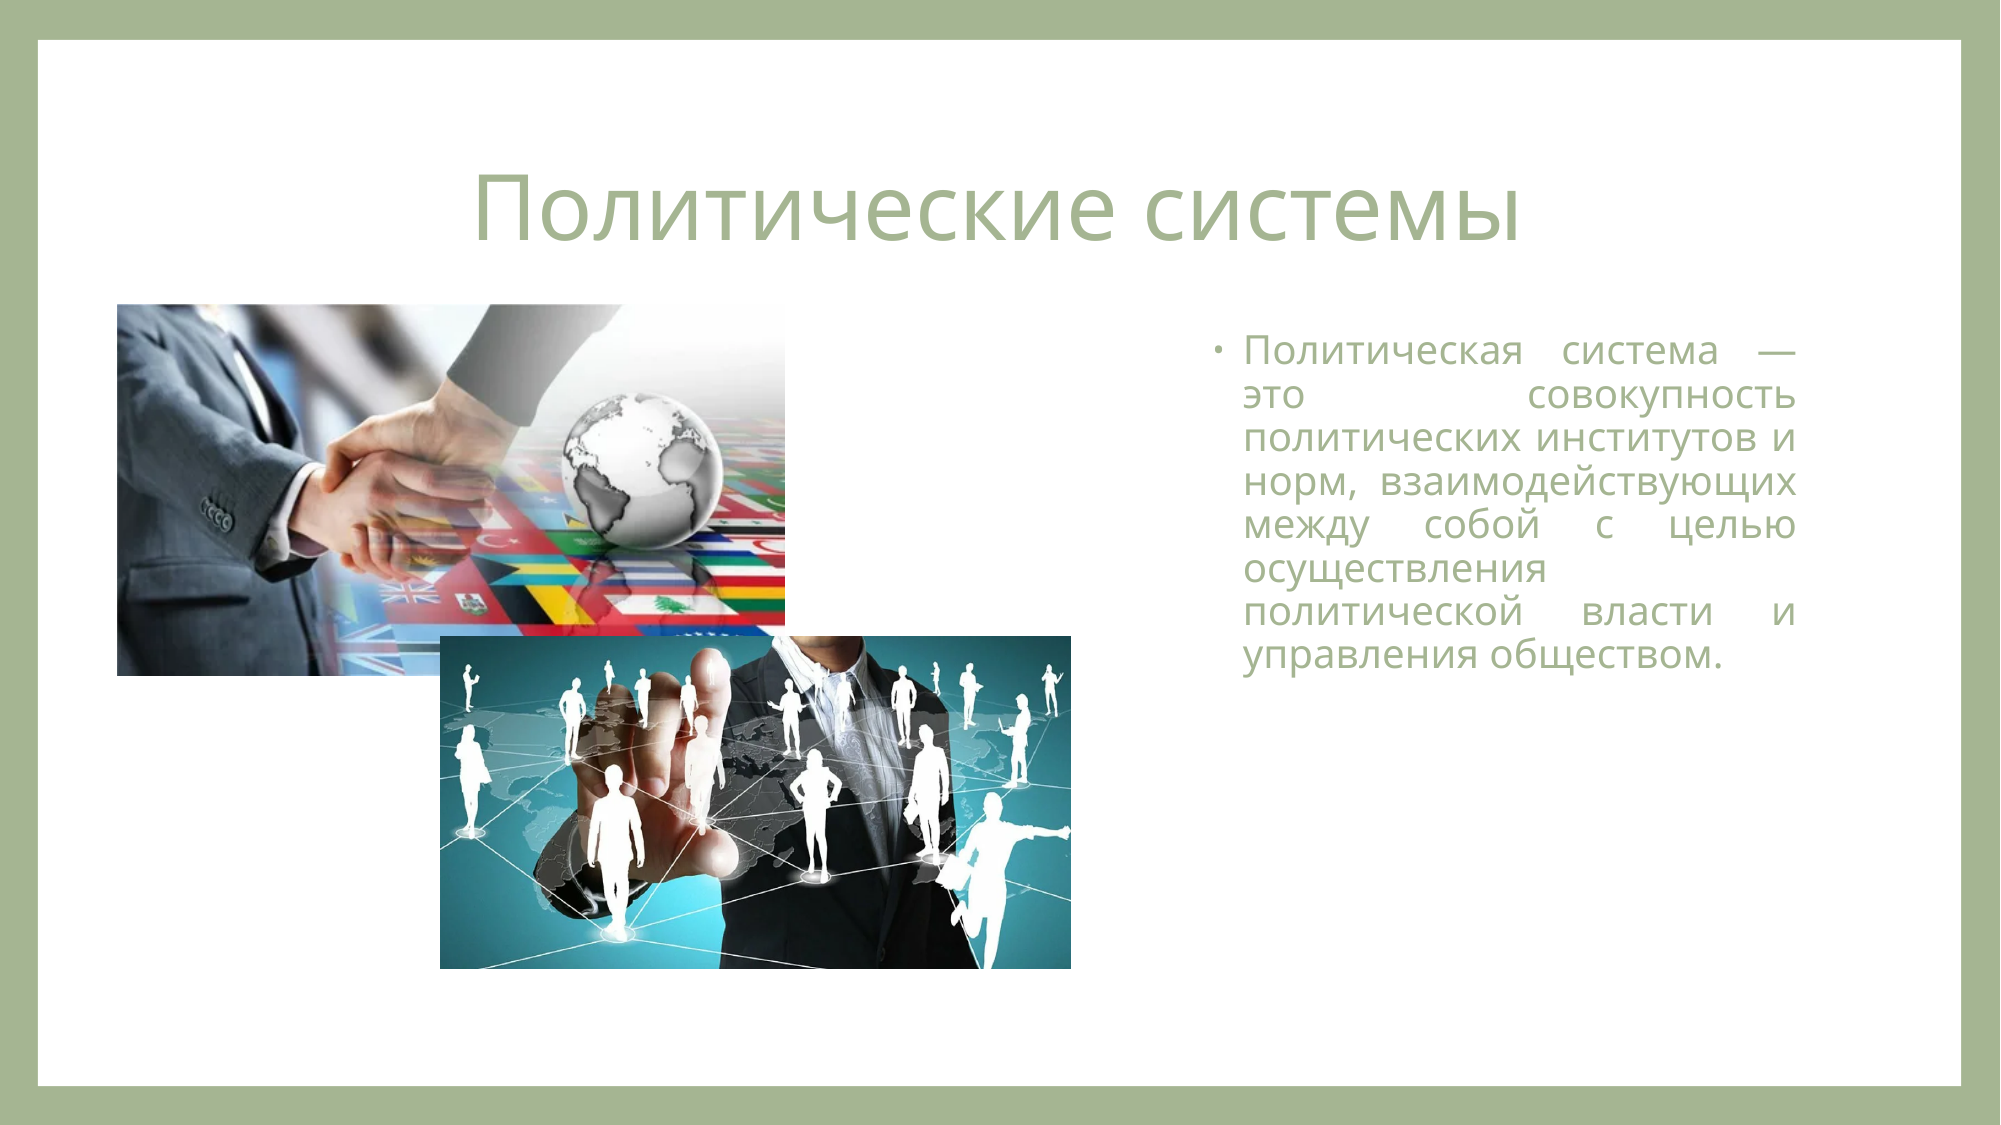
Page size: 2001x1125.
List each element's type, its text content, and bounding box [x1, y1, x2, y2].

title Политические системы [187, 99, 1808, 323]
list Политическая система — это совокупность политических институтов и норм, взаимодействующих между собой с целью осуществления политической власти и управления обществом. [1194, 322, 1813, 725]
picture [116, 304, 1071, 969]
